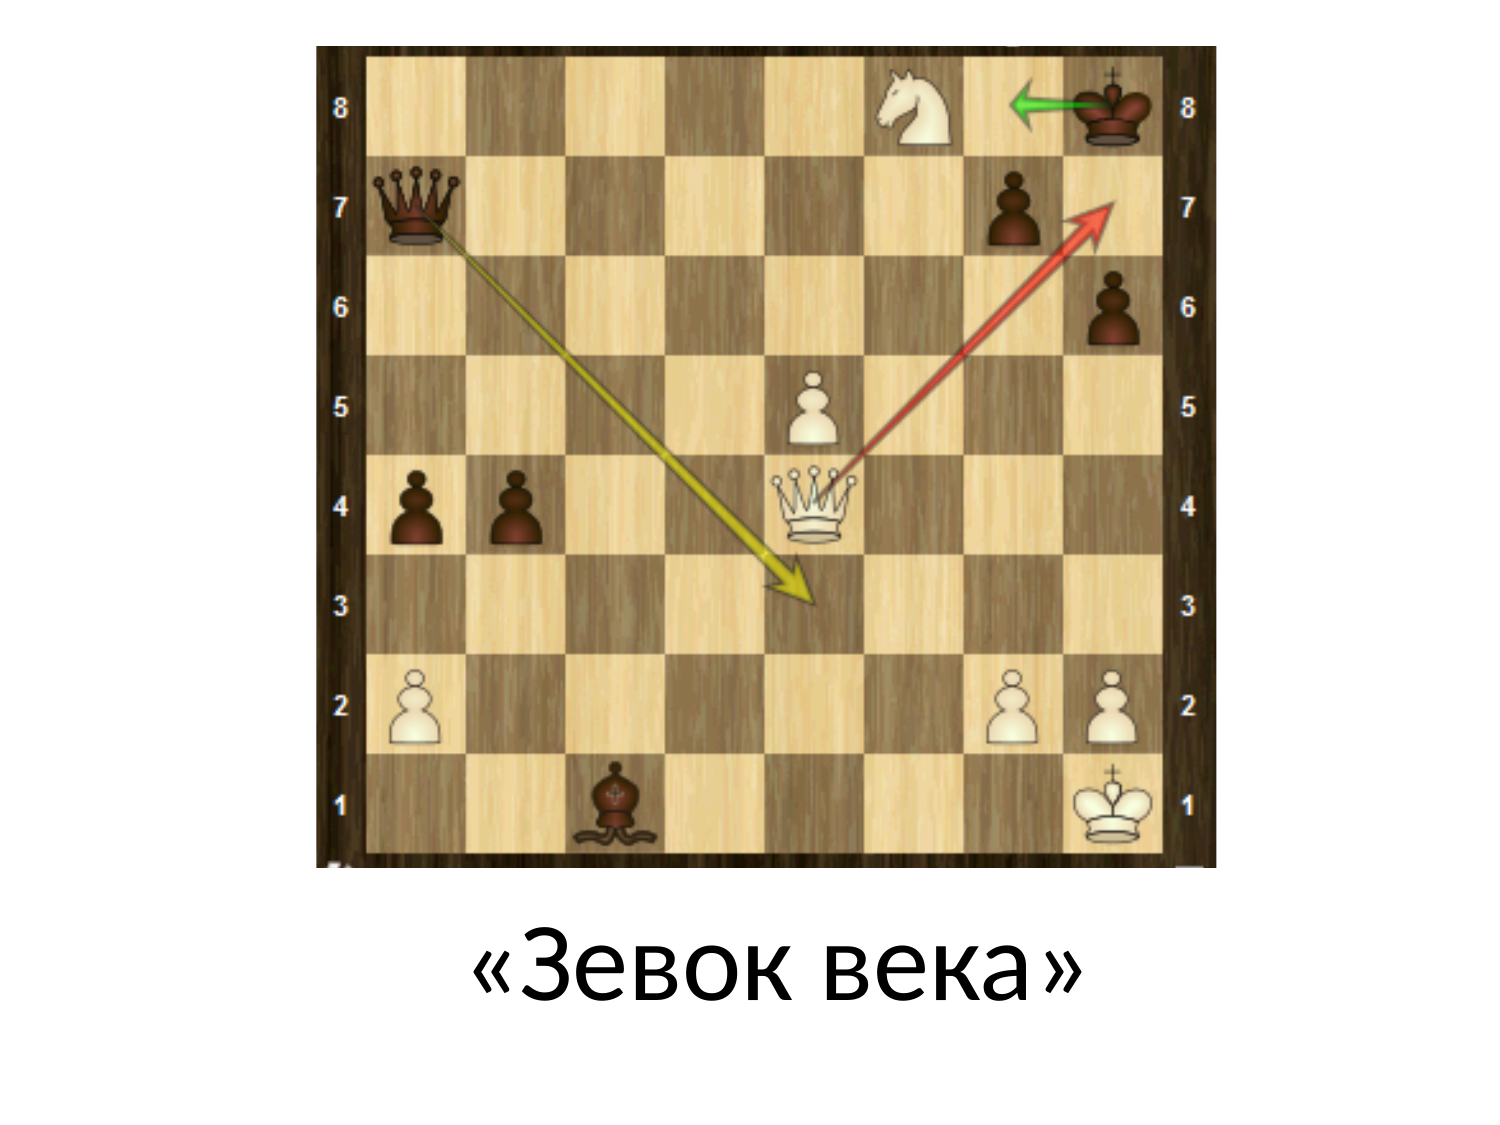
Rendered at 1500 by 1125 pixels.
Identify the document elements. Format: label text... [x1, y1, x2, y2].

picture [316, 46, 1217, 868]
list «Зевок века» [294, 880, 1194, 1013]
